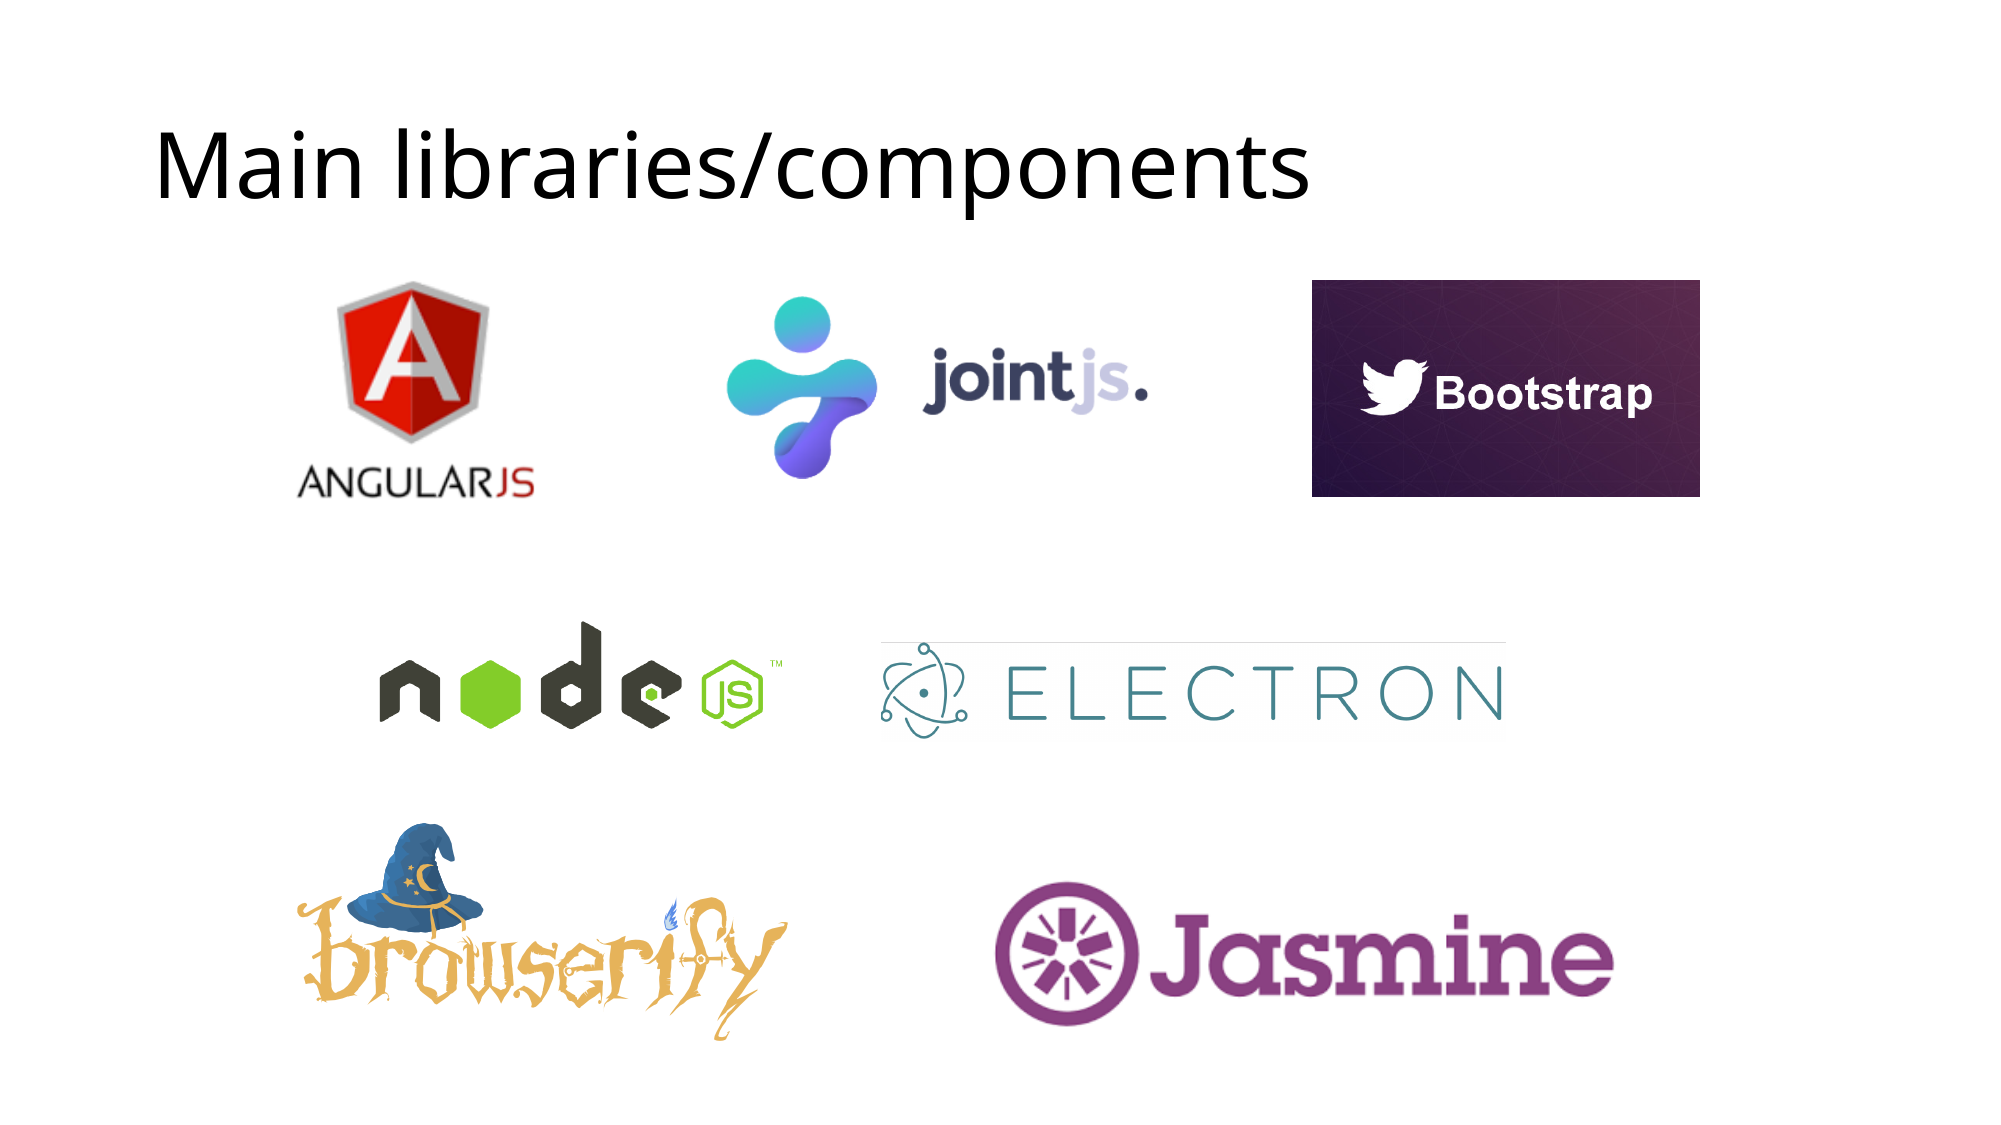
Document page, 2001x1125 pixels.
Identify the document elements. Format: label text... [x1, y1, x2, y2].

title Main libraries/components [137, 59, 1863, 278]
picture [1312, 280, 1700, 497]
picture [977, 862, 1647, 1047]
picture [269, 250, 564, 545]
picture [724, 296, 1151, 479]
picture [368, 570, 788, 780]
picture [881, 642, 1506, 742]
picture [297, 822, 788, 1041]
